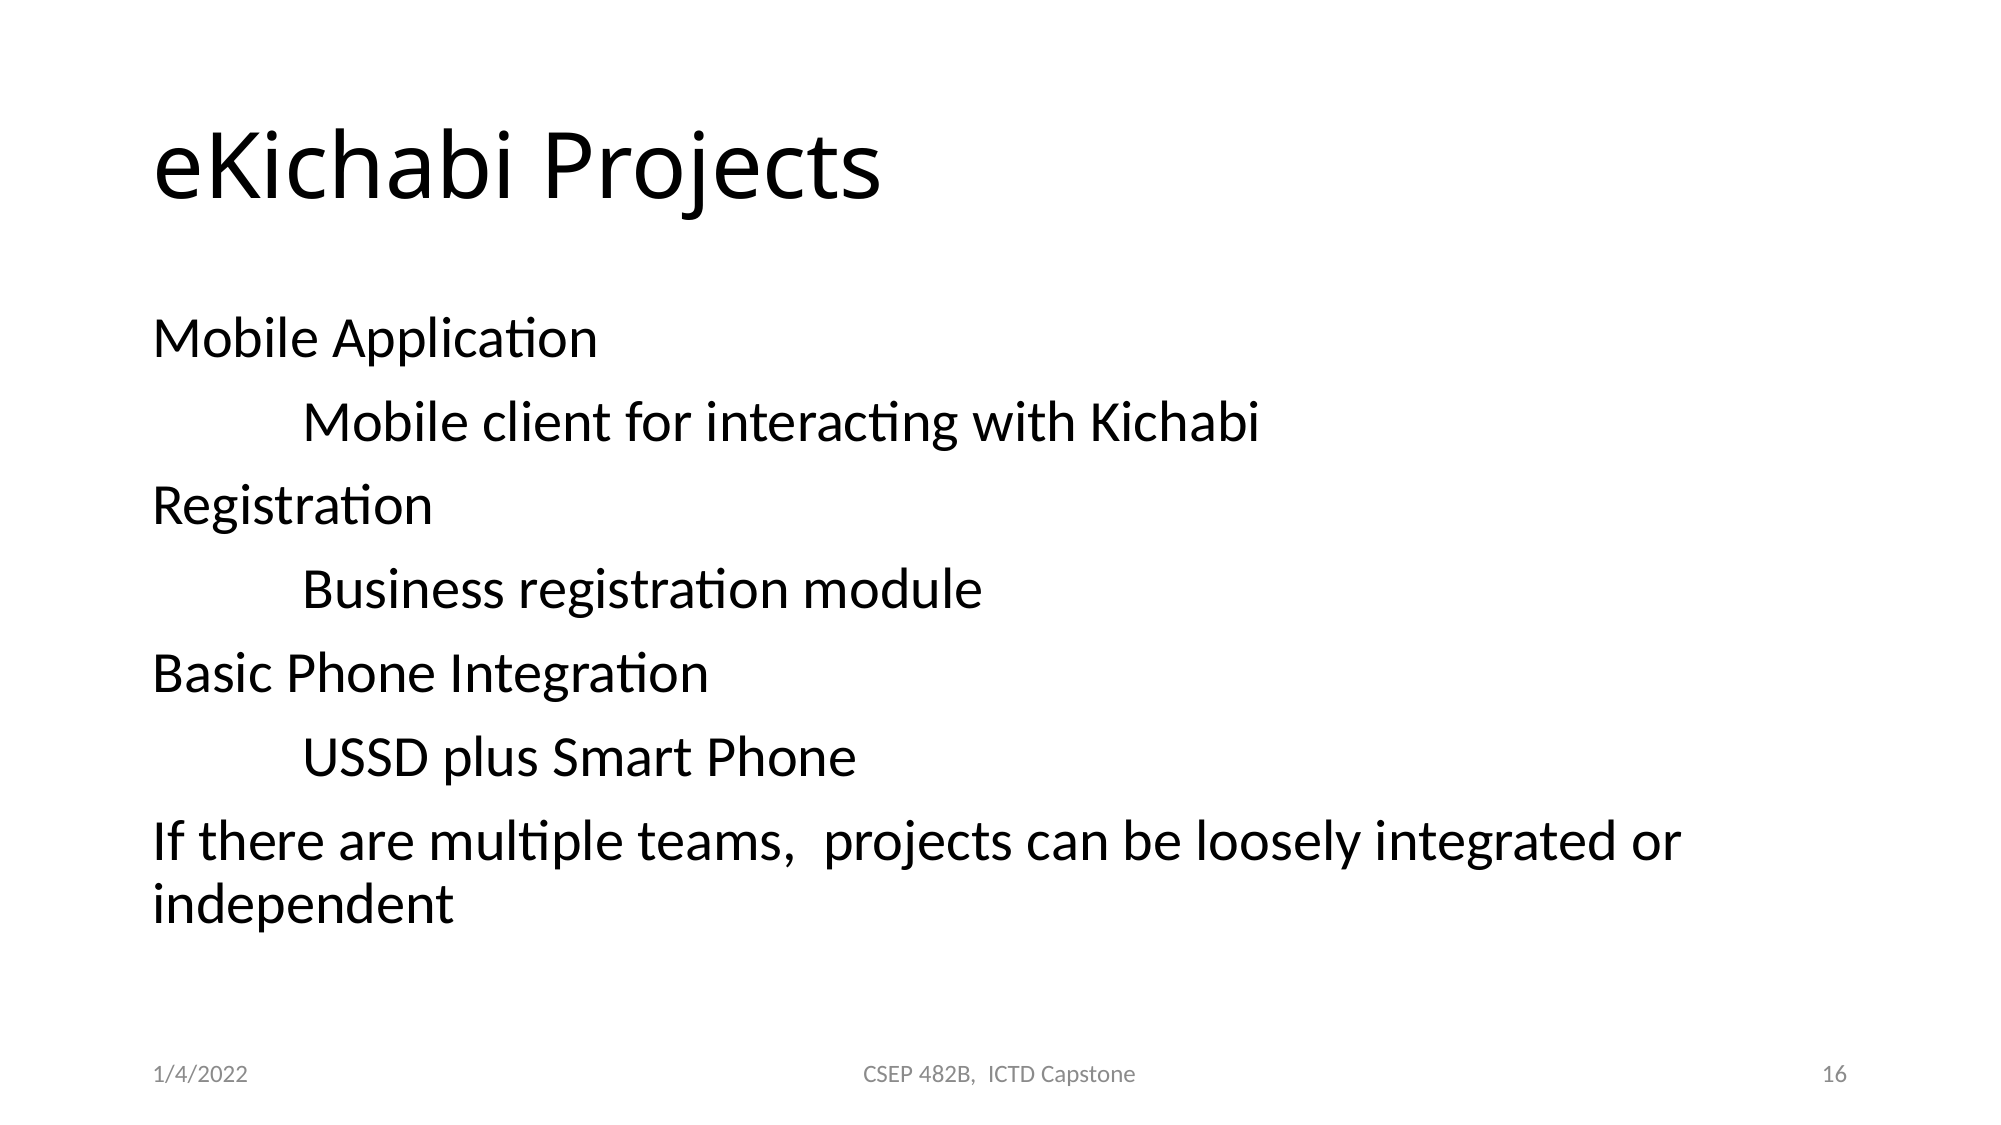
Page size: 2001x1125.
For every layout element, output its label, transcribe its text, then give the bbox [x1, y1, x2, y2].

footer CSEP 482B, ICTD Capstone [662, 1042, 1338, 1103]
list Mobile Application Mobile client for interacting with Kichabi Registration Business registration module Basic Phone Integration USSD plus Smart Phone If there are multiple teams, projects can be loosely integrated or independent [137, 299, 1863, 1014]
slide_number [137, 1042, 588, 1103]
slide_number 16 [1412, 1042, 1863, 1103]
title eKichabi Projects [137, 59, 1863, 278]
